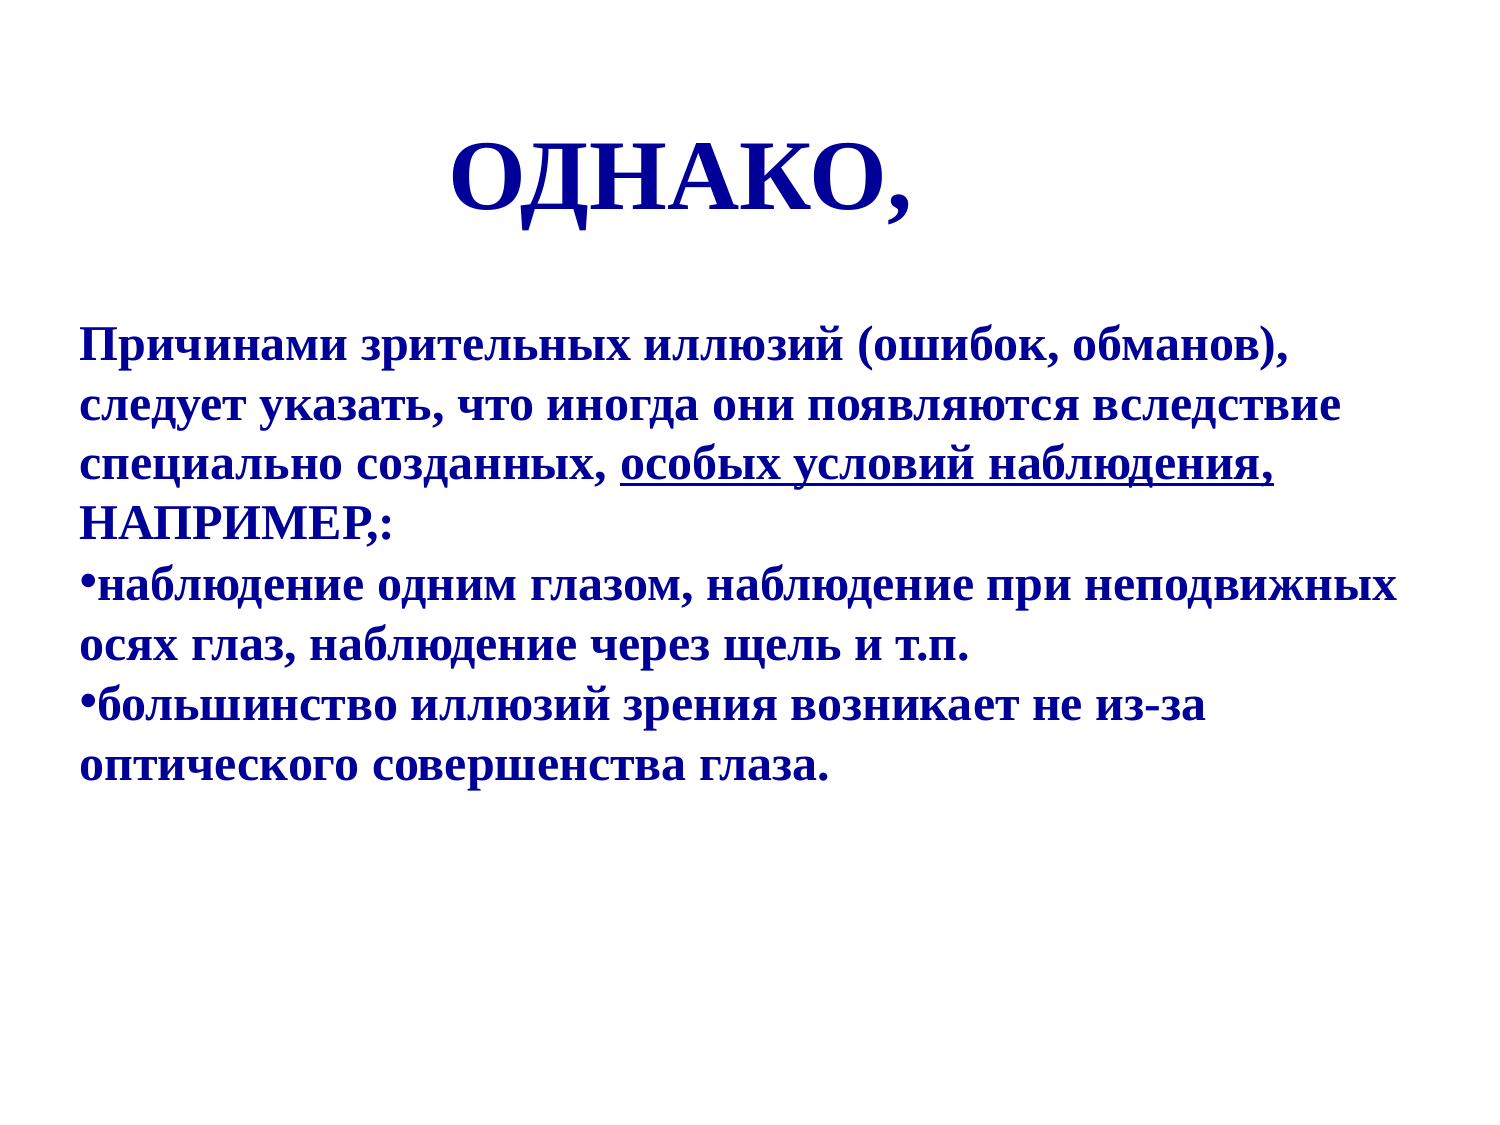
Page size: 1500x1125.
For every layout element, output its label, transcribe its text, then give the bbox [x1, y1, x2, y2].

text_box ОДНАКО, [301, 101, 1085, 237]
text_box Причинами зрительных иллюзий (ошибок, обманов), следует указать, что иногда они появляются вследствие специально созданных, особых условий наблюдения, НАПРИМЕР,: наблюдение одним глазом, наблюдение при неподвижных осях глаз, наблюдение через щель и т.п. большинство иллюзий зрения возникает не из-за оптического совершенства глаза. [64, 302, 1447, 798]
